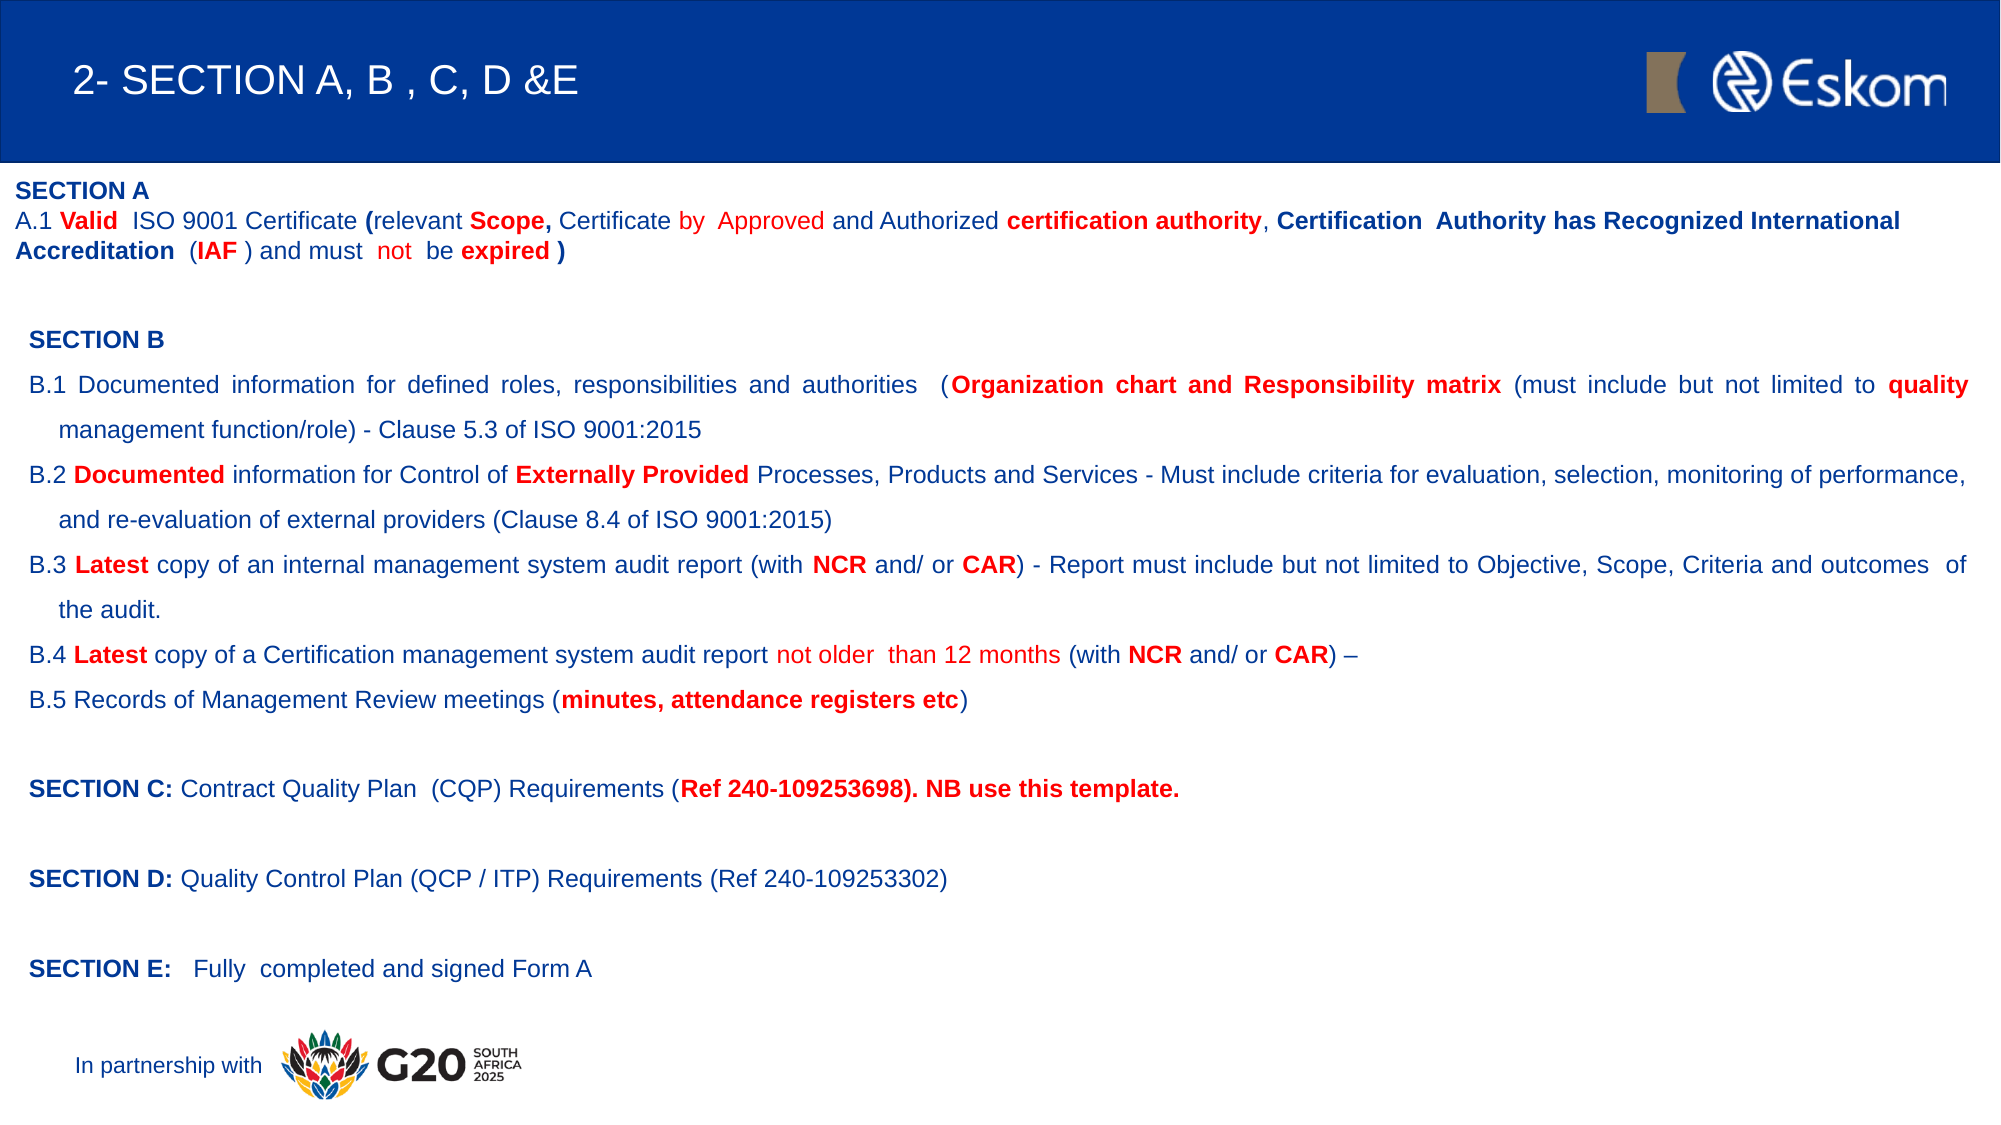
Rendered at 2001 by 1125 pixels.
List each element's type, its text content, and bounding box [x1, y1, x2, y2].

list SECTION A A.1 Valid ISO 9001 Certificate (relevant Scope, Certificate by Approved and Authorized certification authority, Certification Authority has Recognized International Accreditation (IAF ) and must not be expired ) SECTION B B.1 Documented information for defined roles, responsibilities and authorities (Organization chart and Responsibility matrix (must include but not limited to quality management function/role) - Clause 5.3 of ISO 9001:2015 B.2 Documented information for Control of Externally Provided Processes, Products and Services - Must include criteria for evaluation, selection, monitoring of performance, and re-evaluation of external providers (Clause 8.4 of ISO 9001:2015) B.3 Latest copy of an internal management system audit report (with NCR and/ or CAR) - Report must include but not limited to Objective, Scope, Criteria and outcomes of the audit. B.4 Latest copy of a Certification management system audit report not older than 12 months (with NCR and/ or CAR) – B.5 Records of Management Review meetings (minutes, attendance registers etc) SECTION C: Contract Quality Plan (CQP) Requirements (Ref 240-109253698). NB use this template. SECTION D: Quality Control Plan (QCP / ITP) Requirements (Ref 240-109253302) SECTION E: Fully completed and signed Form A [0, 166, 1984, 1096]
picture [280, 1096, 526, 1100]
title 2- SECTION A, B , C, D &E [57, 26, 1180, 136]
